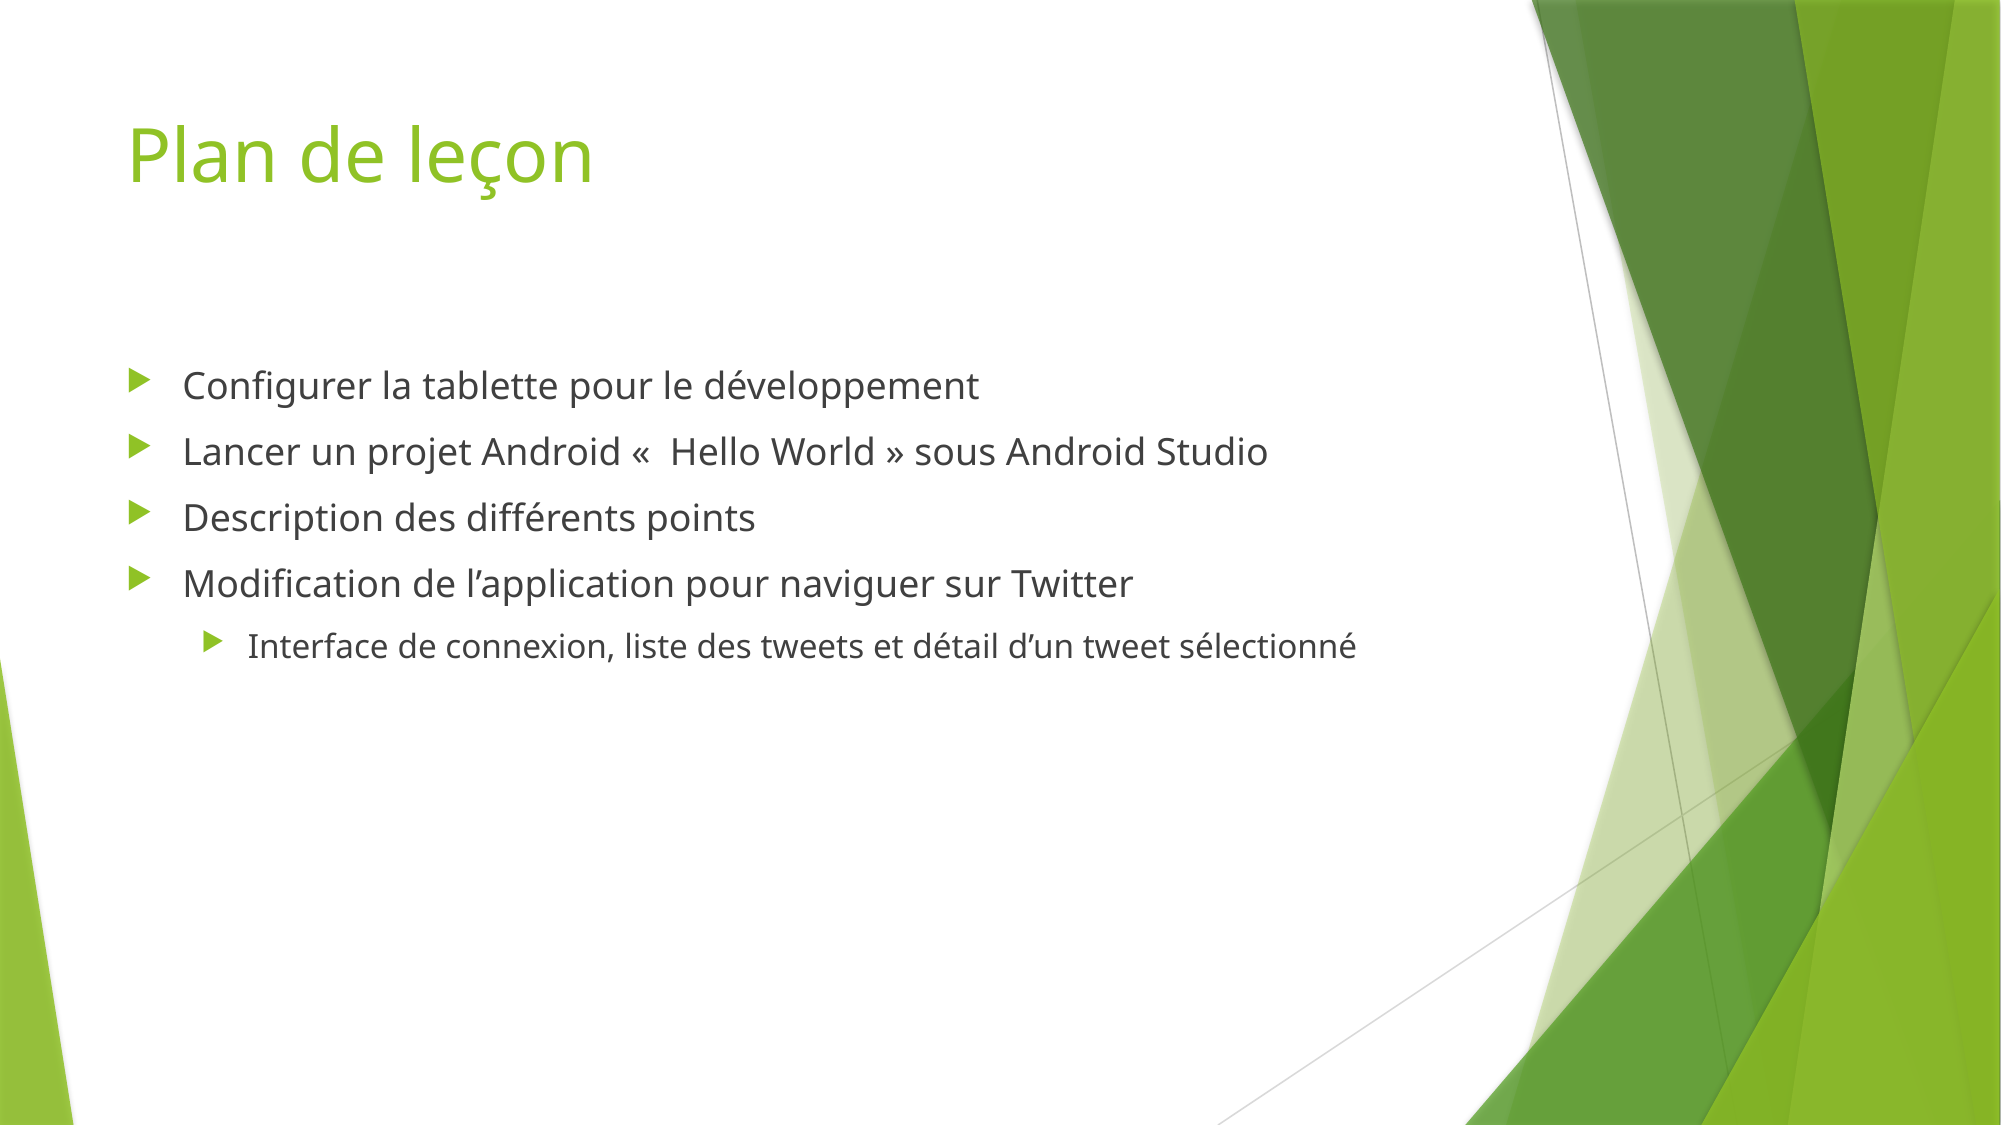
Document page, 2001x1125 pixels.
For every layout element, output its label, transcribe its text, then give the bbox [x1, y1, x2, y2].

list Configurer la tablette pour le développement Lancer un projet Android « Hello World » sous Android Studio Description des différents points Modification de l’application pour naviguer sur Twitter Interface de connexion, liste des tweets et détail d’un tweet sélectionné [111, 354, 1522, 992]
title Plan de leçon [111, 99, 1522, 317]
